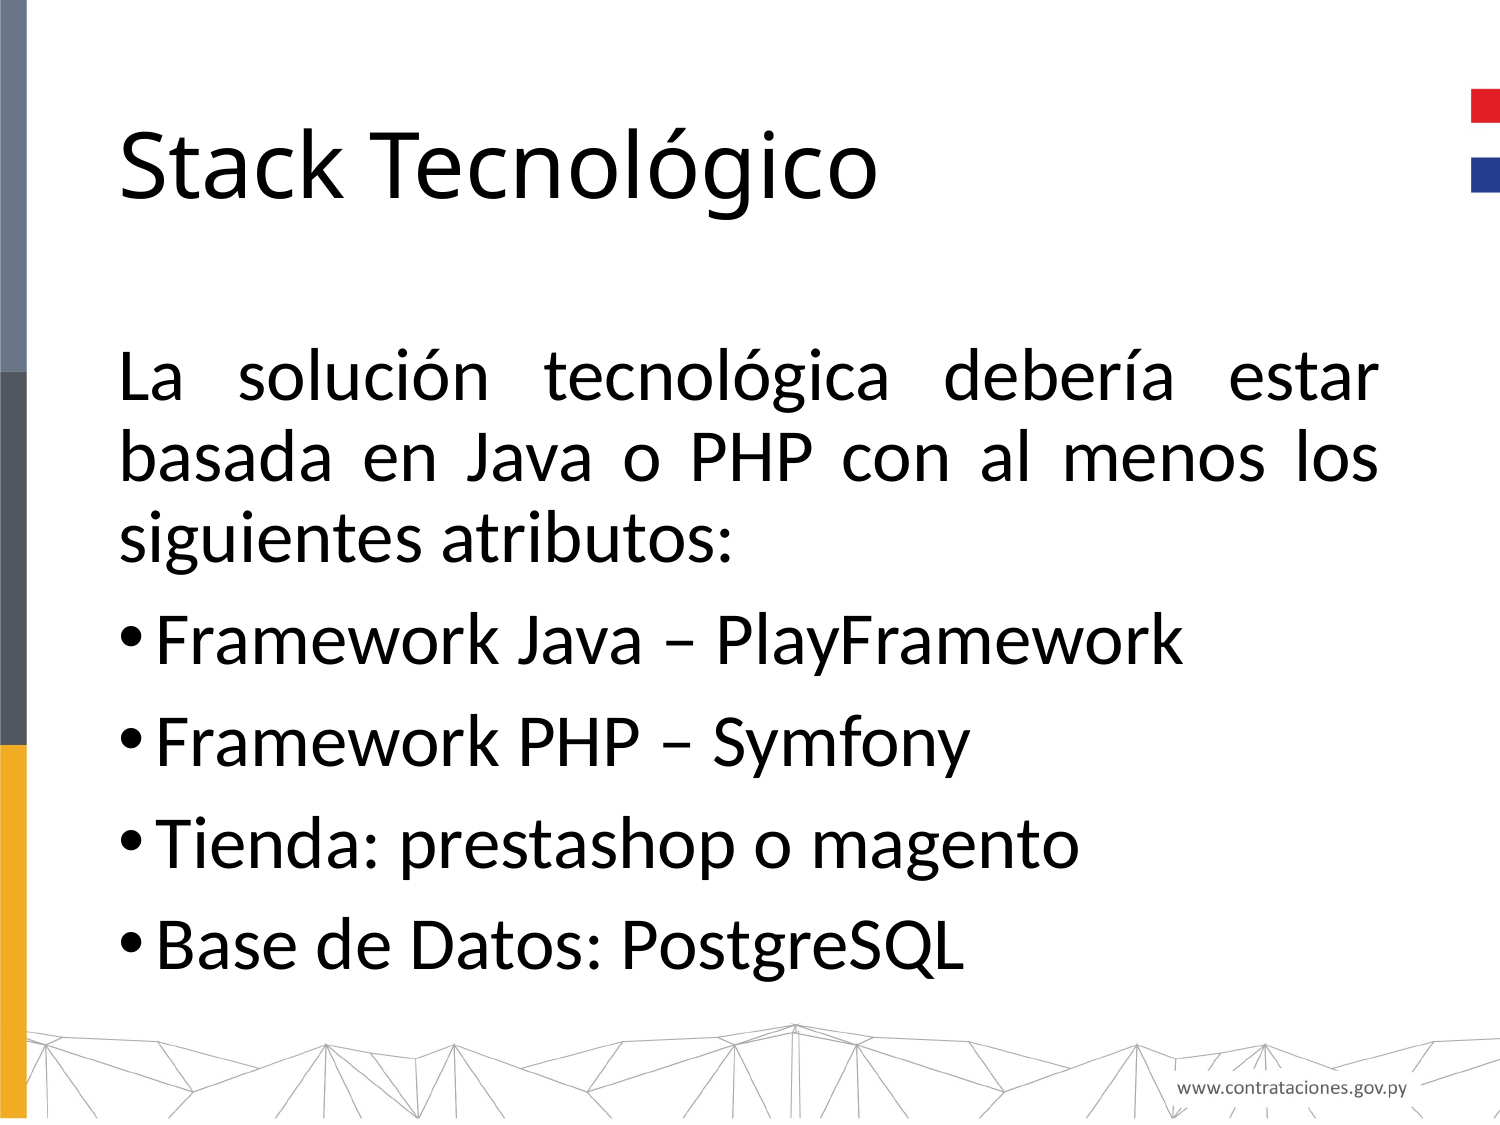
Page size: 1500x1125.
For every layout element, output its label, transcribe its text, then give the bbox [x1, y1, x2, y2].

list La solución tecnológica debería estar basada en Java o PHP con al menos los siguientes atributos: Framework Java – PlayFramework Framework PHP – Symfony Tienda: prestashop o magento Base de Datos: PostgreSQL [103, 328, 1397, 1014]
picture [0, 0, 1500, 1125]
title Stack Tecnológico [103, 59, 1397, 278]
